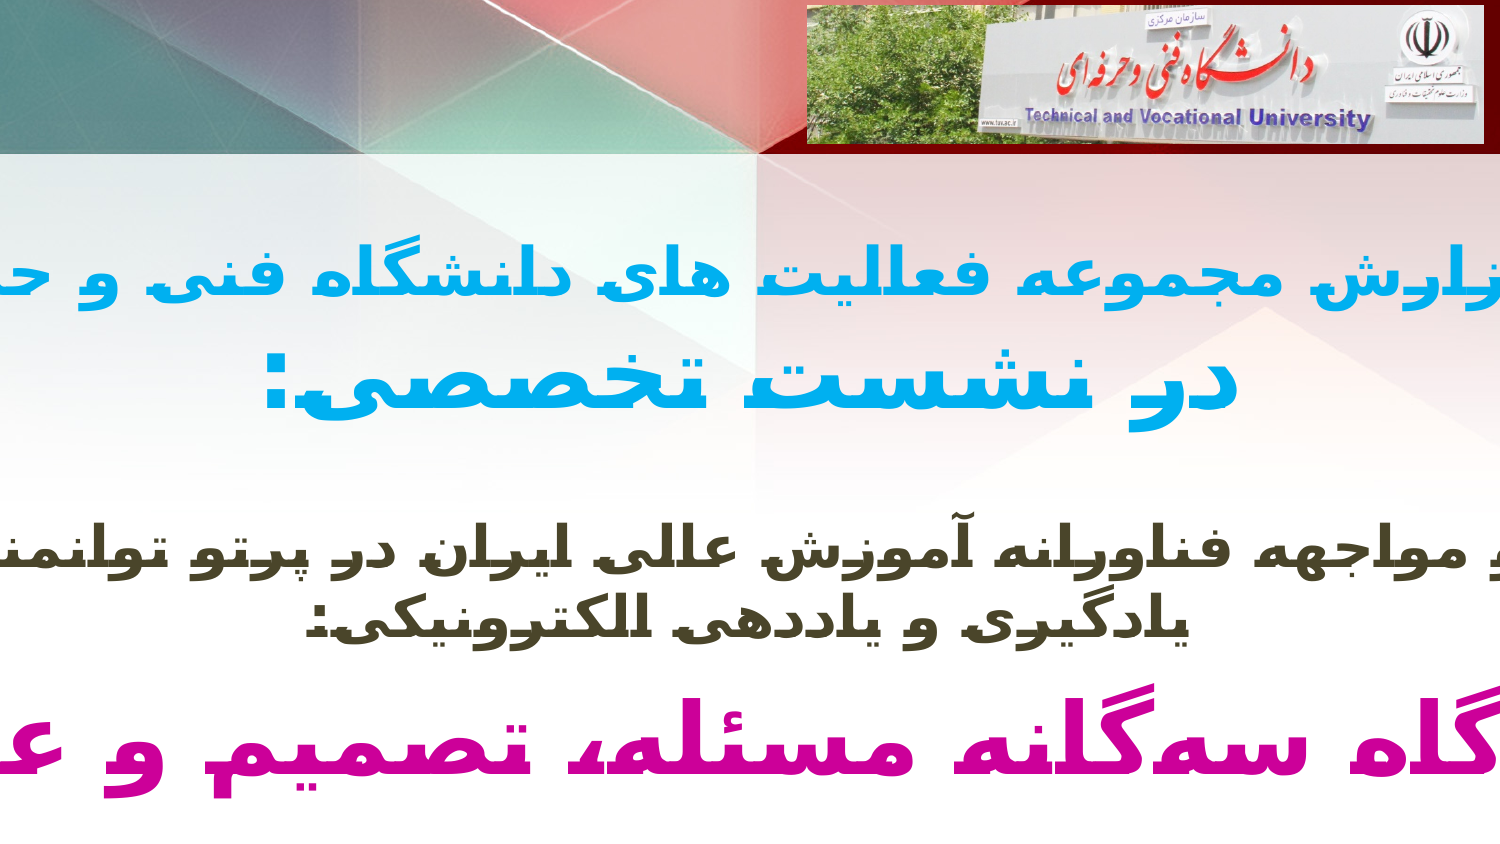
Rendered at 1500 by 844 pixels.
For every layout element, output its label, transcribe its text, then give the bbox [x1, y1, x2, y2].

picture [0, 0, 1500, 221]
text_box ارائه گزارش مجموعه فعالیت های دانشگاه فنی و حرفه ای در نشست تخصصی: کرونا و مواجهه فناورانه آموزش عالی ایران در پرتو توانمندی‌های یادگیری و یاددهی الکترونیکی: از دیدگاه سه‌گانه مسئله، تصمیم و عملیات [0, 221, 1500, 844]
